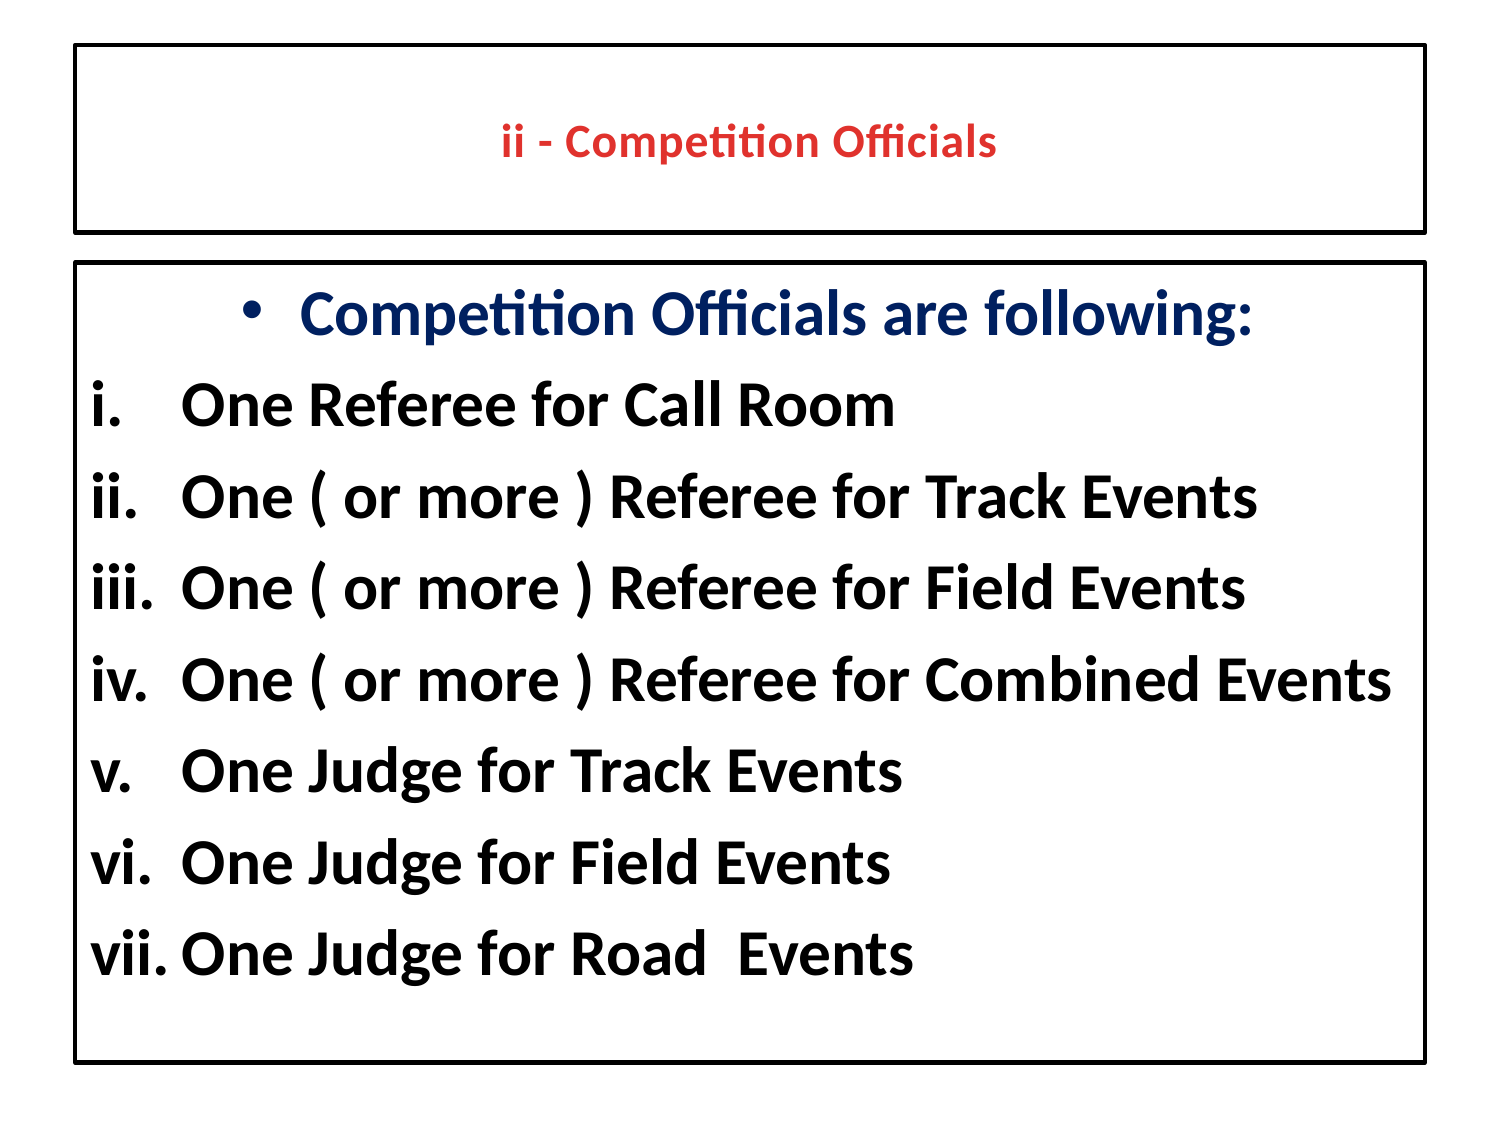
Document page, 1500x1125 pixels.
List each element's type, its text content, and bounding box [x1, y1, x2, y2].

list Competition Officials are following: One Referee for Call Room One ( or more ) Referee for Track Events One ( or more ) Referee for Field Events One ( or more ) Referee for Combined Events One Judge for Track Events One Judge for Field Events One Judge for Road Events [73, 260, 1427, 1065]
title ii - Competition Officials [73, 43, 1427, 235]
